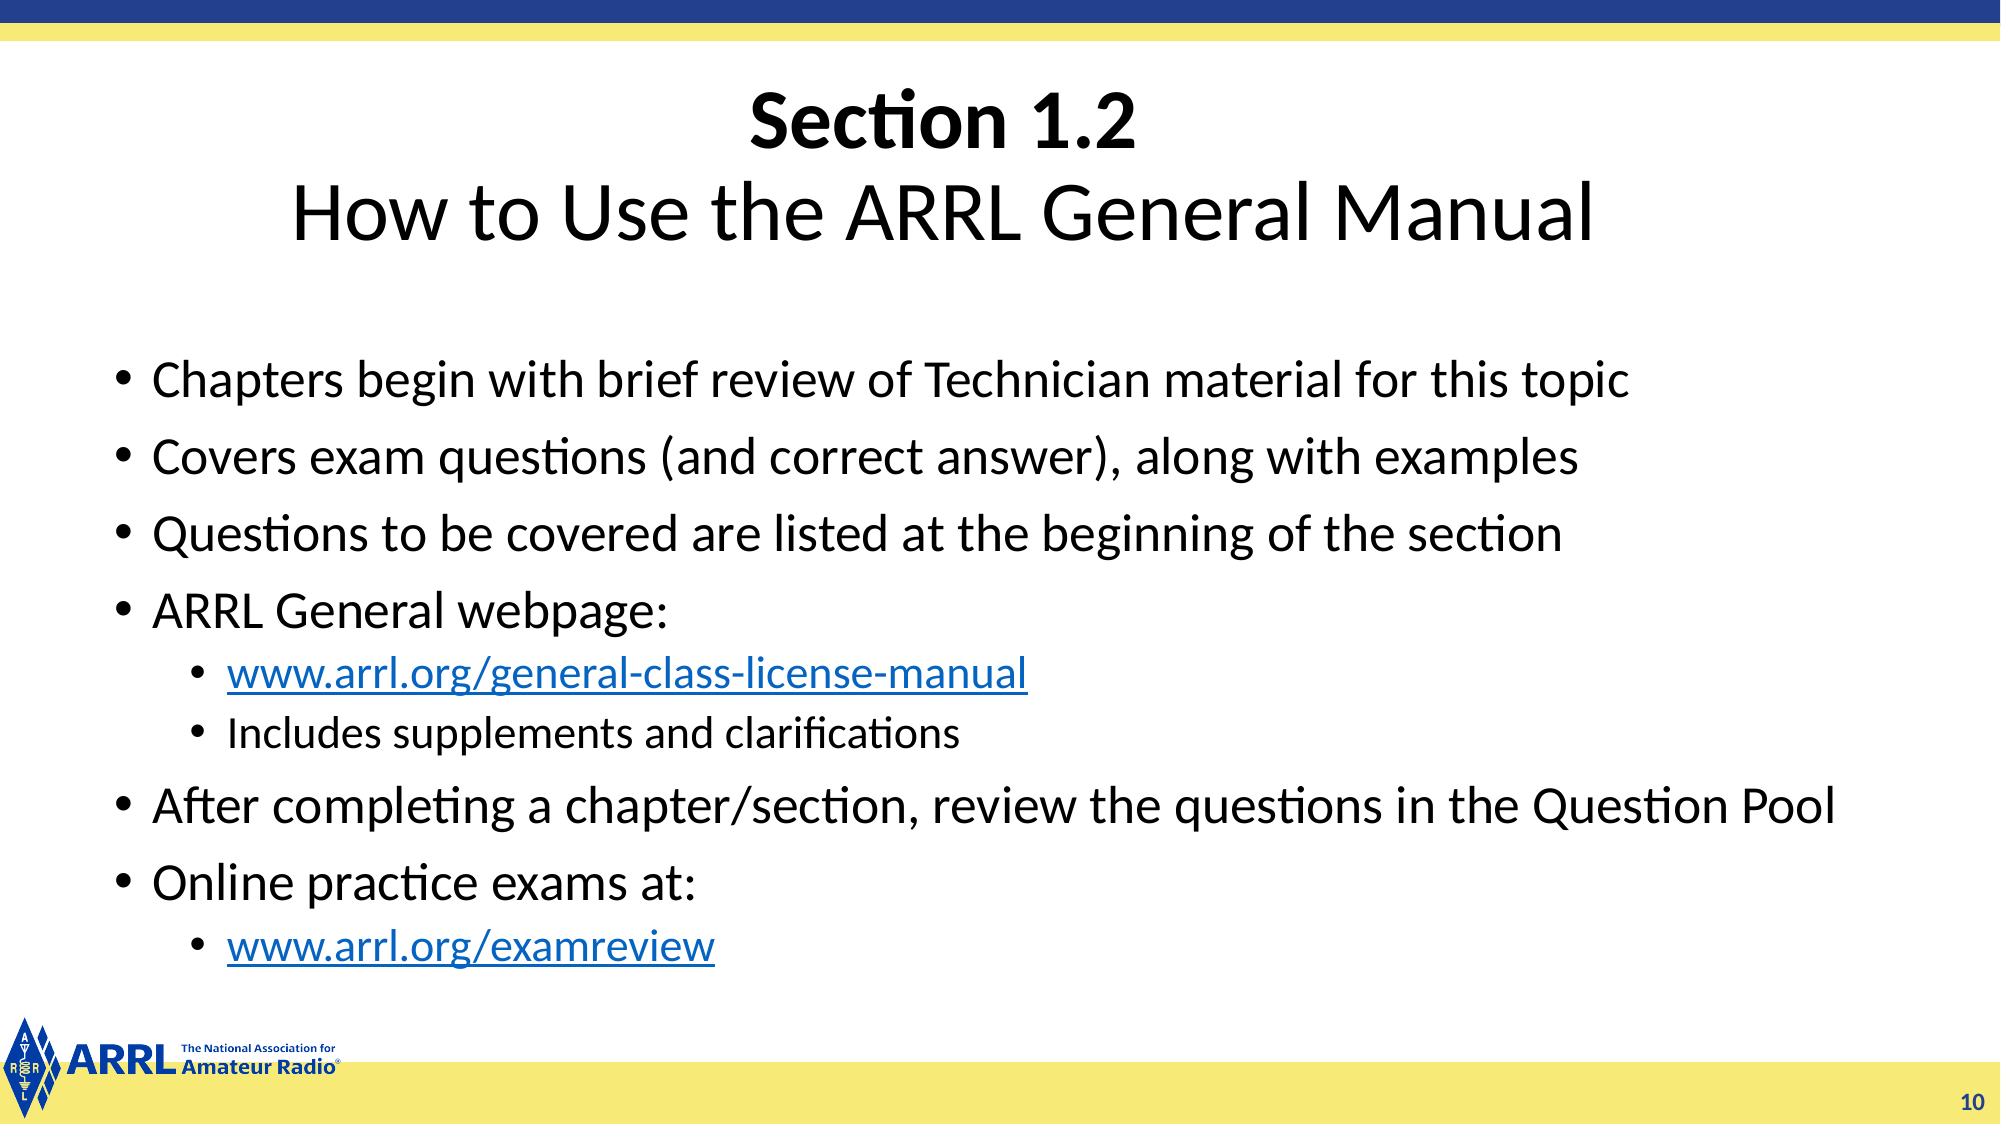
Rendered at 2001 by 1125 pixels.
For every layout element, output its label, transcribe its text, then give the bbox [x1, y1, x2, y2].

list Chapters begin with brief review of Technician material for this topic Covers exam questions (and correct answer), along with examples Questions to be covered are listed at the beginning of the section ARRL General webpage: www.arrl.org/general-class-license-manual Includes supplements and clarifications After completing a chapter/section, review the questions in the Question Pool Online practice exams at: www.arrl.org/examreview [99, 343, 1900, 985]
picture [1, 1015, 342, 1121]
title Section 1.2 How to Use the ARRL General Manual [44, 66, 1845, 267]
